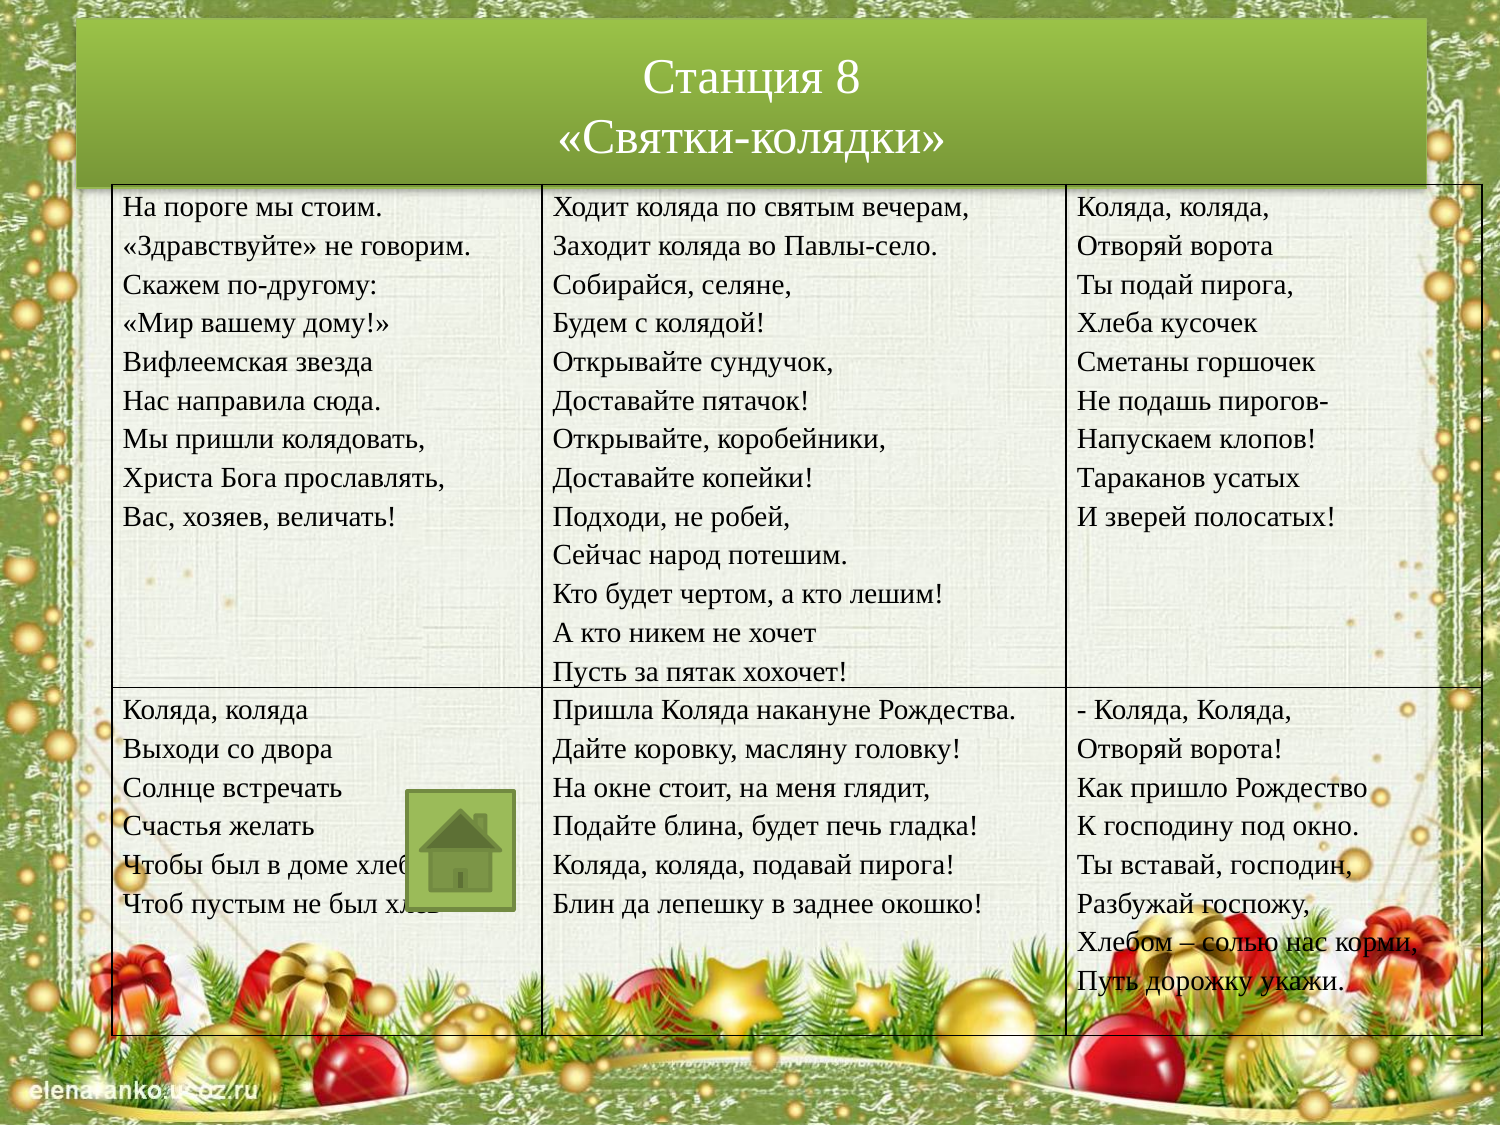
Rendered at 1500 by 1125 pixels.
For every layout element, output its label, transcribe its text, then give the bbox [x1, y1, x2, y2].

table_cell Коляда, коляда Выходи со двора Солнце встречать Счастья желать Чтобы был в доме хлеб Чтоб пустым не был хлев [113, 688, 541, 1035]
picture [0, 0, 1500, 1125]
text_box [405, 789, 516, 912]
table_header Ходит коляда по святым вечерам, Заходит коляда во Павлы-село. Собирайся, селяне, Будем с колядой! Открывайте сундучок, Доставайте пятачок! Открывайте, коробейники, Доставайте копейки! Подходи, не робей, Сейчас народ потешим. Кто будет чертом, а кто лешим! А кто никем не хочет Пусть за пятак хохочет! [543, 185, 1065, 687]
table_header На пороге мы стоим. «Здравствуйте» не говорим. Скажем по-другому: «Мир вашему дому!» Вифлеемская звезда Нас направила сюда. Мы пришли колядовать, Христа Бога прославлять, Вас, хозяев, величать! [113, 185, 541, 687]
table_header Коляда, коляда, Отворяй ворота Ты подай пирога, Хлеба кусочек Сметаны горшочек Не подашь пирогов- Напускаем клопов! Тараканов усатых И зверей полосатых! [1067, 185, 1481, 687]
table_cell - Коляда, Коляда, Отворяй ворота! Как пришло Рождество К господину под окно. Ты вставай, господин, Разбужай госпожу, Хлебом – солью нас корми, Путь дорожку укажи. [1067, 688, 1481, 1035]
table_cell Пришла Коляда накануне Рождества. Дайте коровку, масляну головку! На окне стоит, на меня глядит, Подайте блина, будет печь гладка! Коляда, коляда, подавай пирога! Блин да лепешку в заднее окошко! [543, 688, 1065, 1035]
title Станция 8 «Святки-колядки» [76, 18, 1427, 189]
